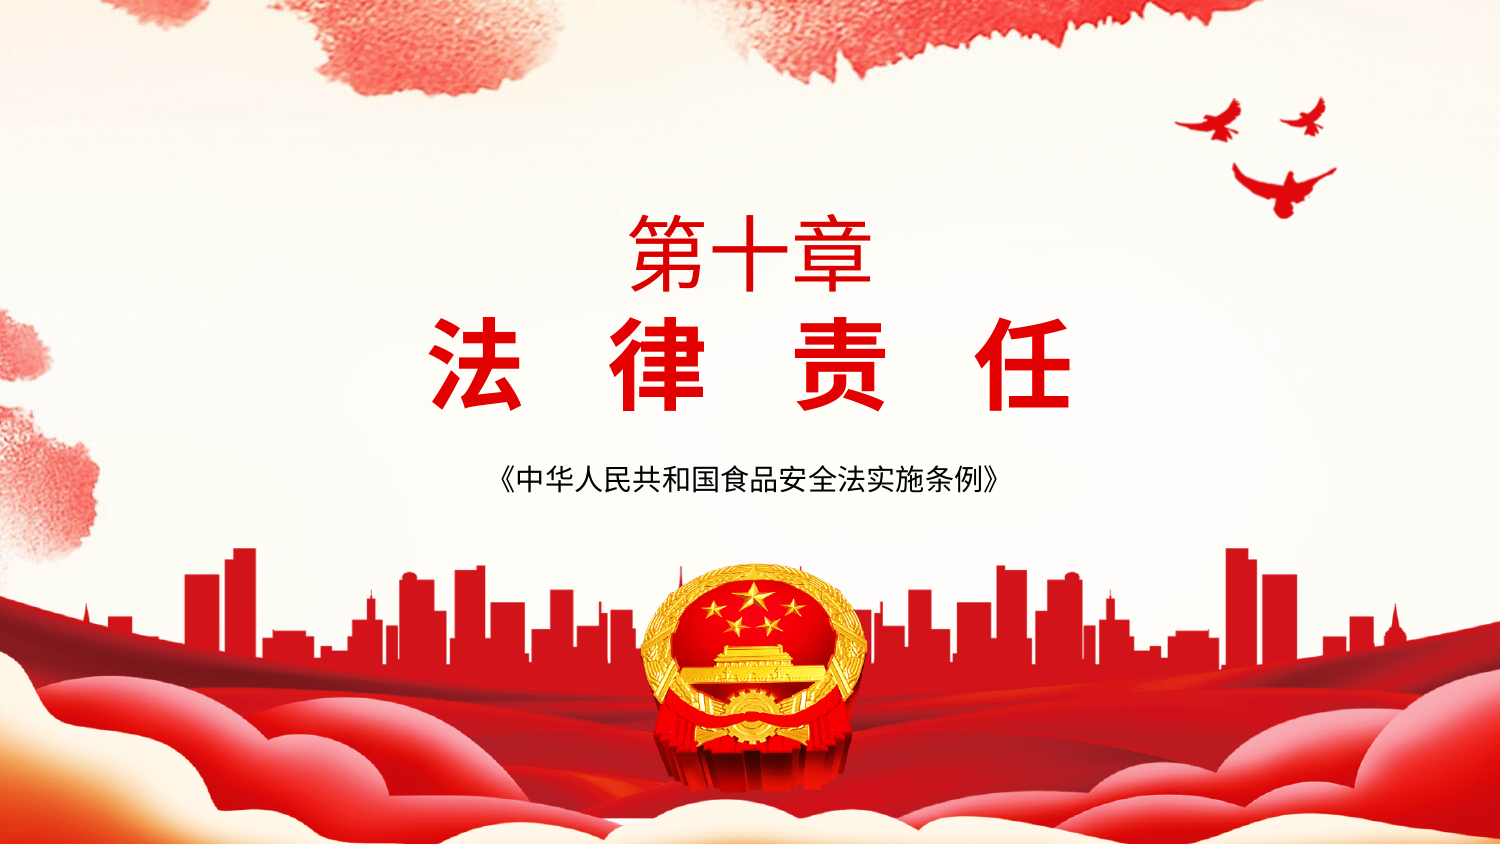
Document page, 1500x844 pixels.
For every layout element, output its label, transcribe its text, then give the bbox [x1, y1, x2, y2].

picture [0, 0, 1500, 844]
text_box 法 律 责 任 [199, 296, 1300, 428]
text_box 第十章 [575, 171, 926, 308]
text_box 《中华人民共和国食品安全法实施条例》 [440, 446, 1060, 490]
